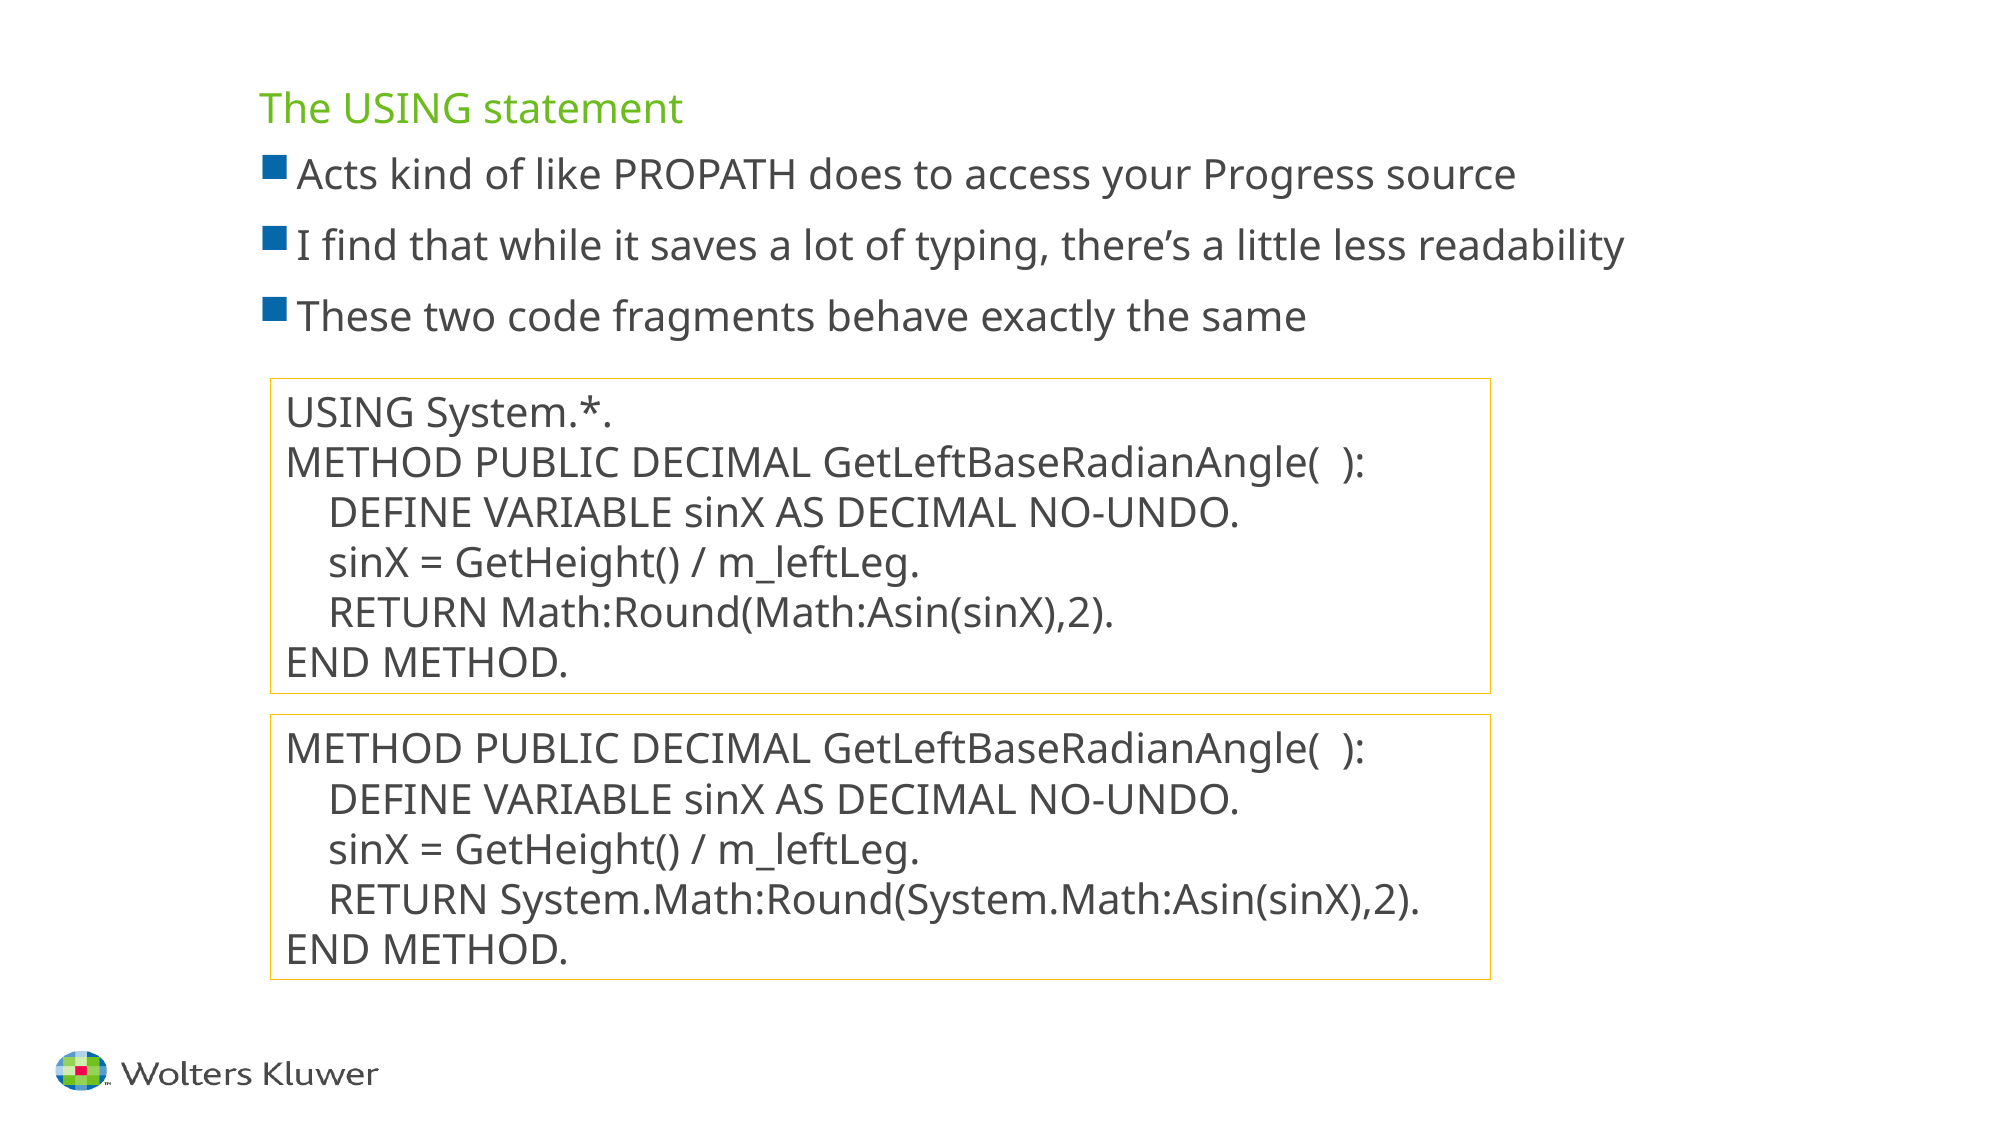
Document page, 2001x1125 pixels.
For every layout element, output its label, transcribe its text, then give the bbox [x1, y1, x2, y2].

text_box METHOD PUBLIC DECIMAL GetLeftBaseRadianAngle( ): DEFINE VARIABLE sinX AS DECIMAL NO-UNDO. sinX = GetHeight() / m_leftLeg. RETURN System.Math:Round(System.Math:Asin(sinX),2). END METHOD. [270, 714, 1491, 980]
list Acts kind of like PROPATH does to access your Progress source I find that while it saves a lot of typing, there’s a little less readability These two code fragments behave exactly the same [243, 139, 1695, 318]
text_box USING System.*. METHOD PUBLIC DECIMAL GetLeftBaseRadianAngle( ): DEFINE VARIABLE sinX AS DECIMAL NO-UNDO. sinX = GetHeight() / m_leftLeg. RETURN Math:Round(Math:Asin(sinX),2). END METHOD. [270, 378, 1491, 694]
title The USING statement [243, 73, 1695, 139]
